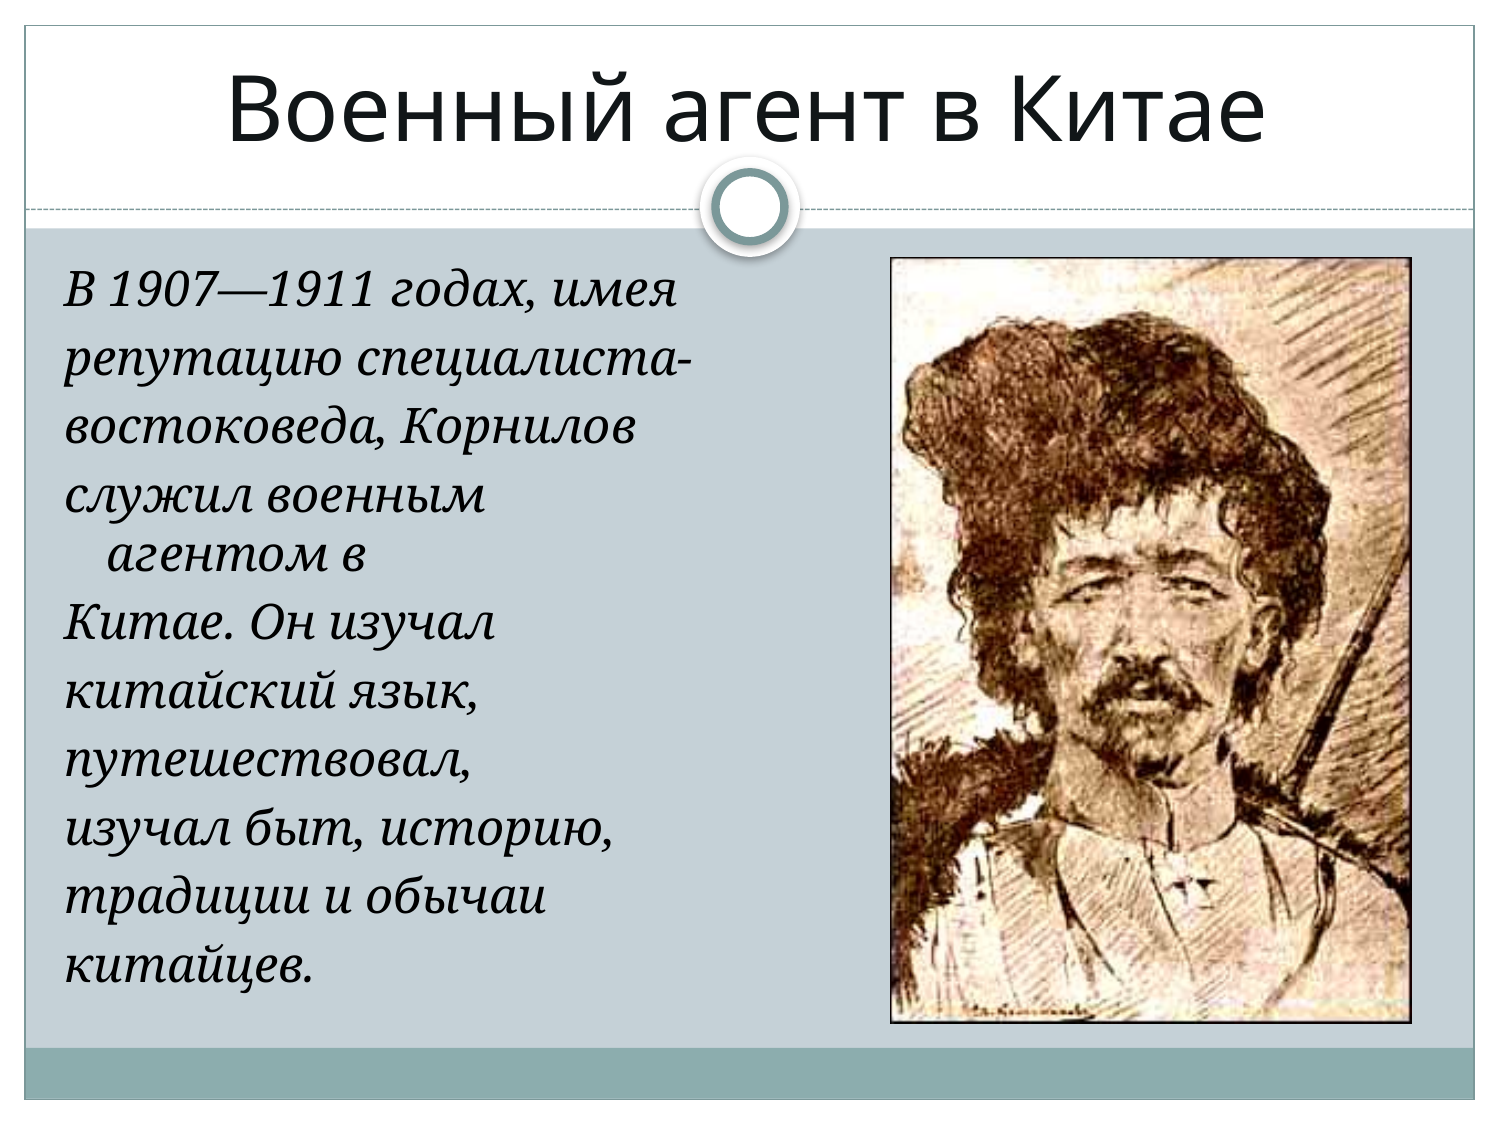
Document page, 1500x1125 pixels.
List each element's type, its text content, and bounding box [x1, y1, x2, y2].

list В 1907—1911 годах, имея репутацию специалиста- востоковеда, Корнилов служил военным агентом в Китае. Он изучал китайский язык, путешествовал, изучал быт, историю, традиции и обычаи китайцев. [49, 250, 774, 1001]
title Военный агент в Китае [46, 152, 1447, 277]
picture [890, 257, 1412, 1025]
